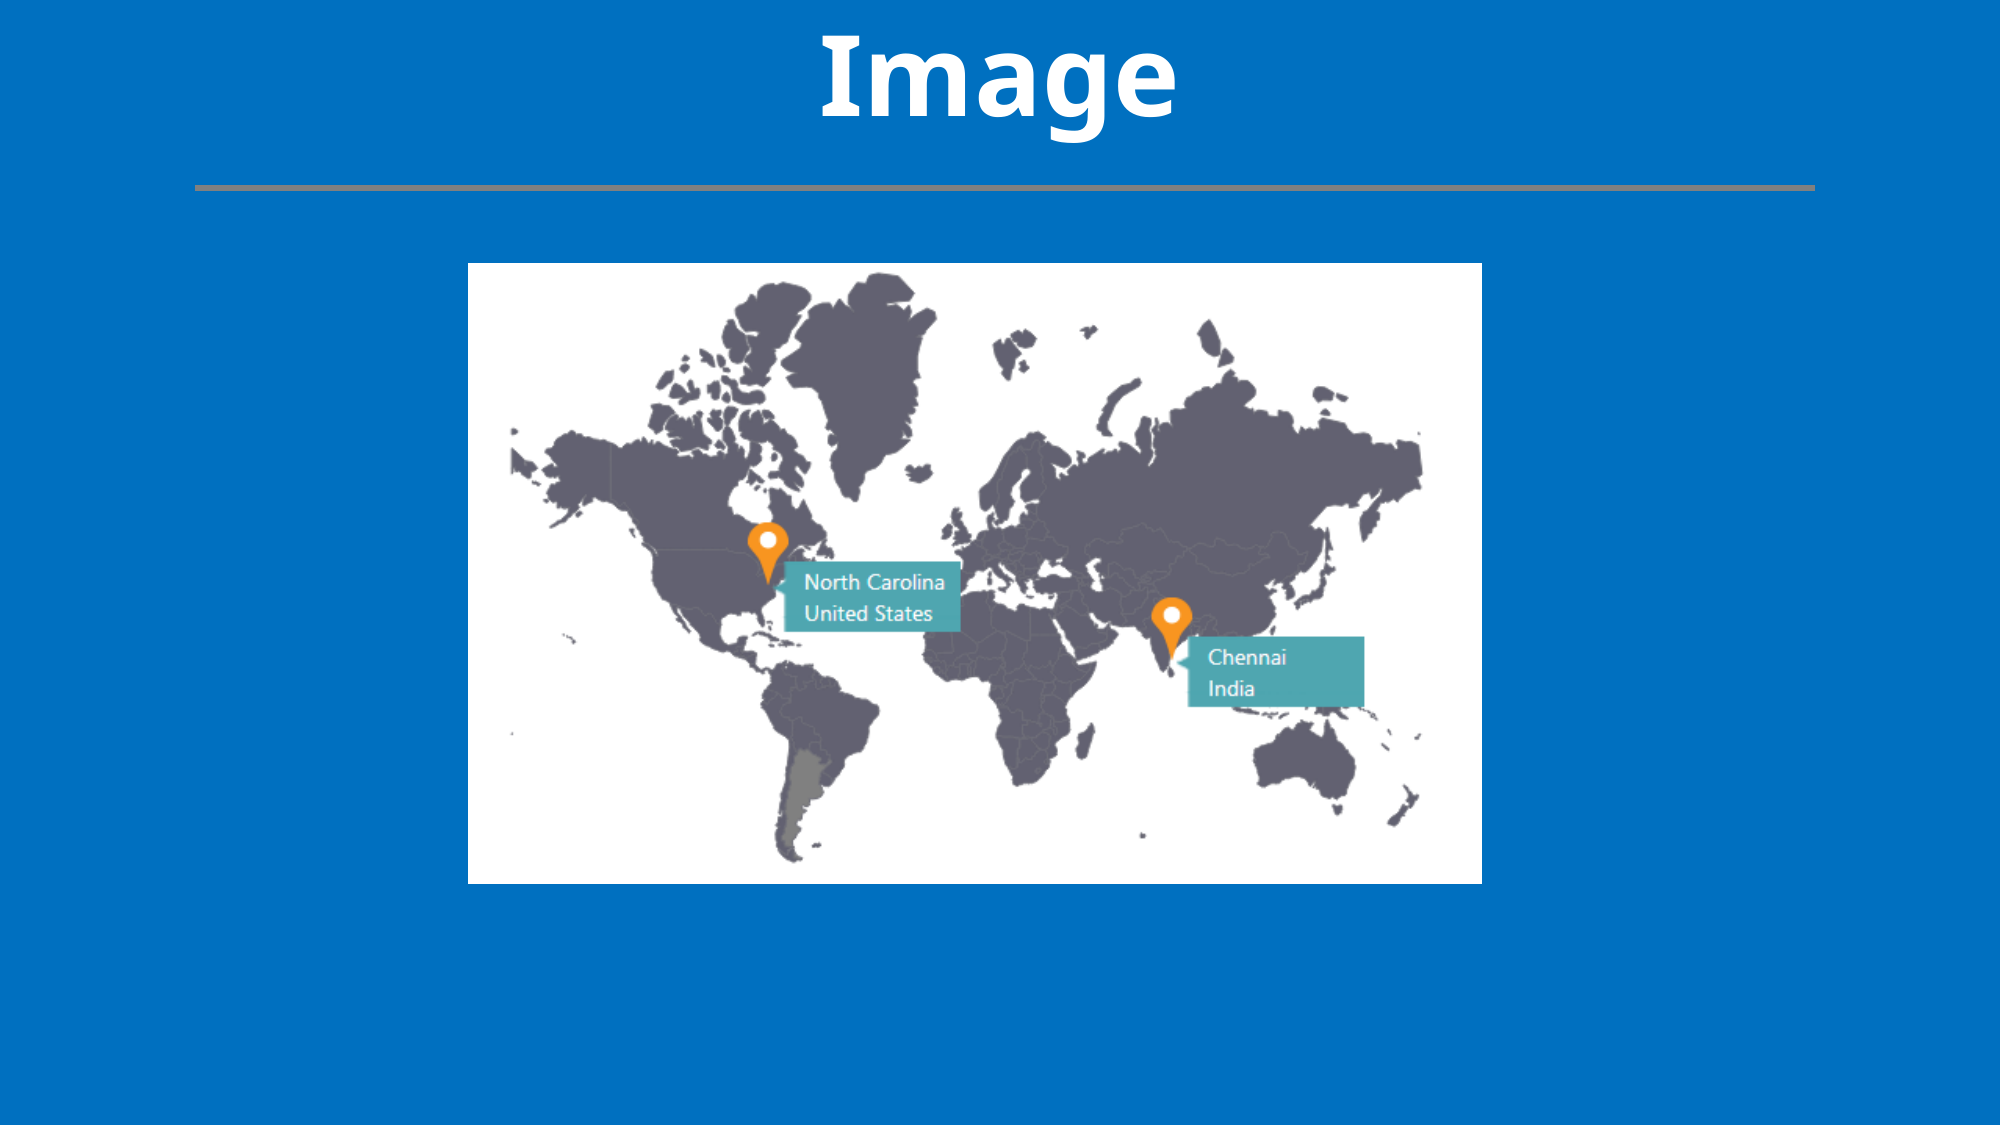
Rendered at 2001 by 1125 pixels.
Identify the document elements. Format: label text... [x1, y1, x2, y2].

picture [468, 263, 1482, 884]
title Image [0, 0, 2000, 160]
